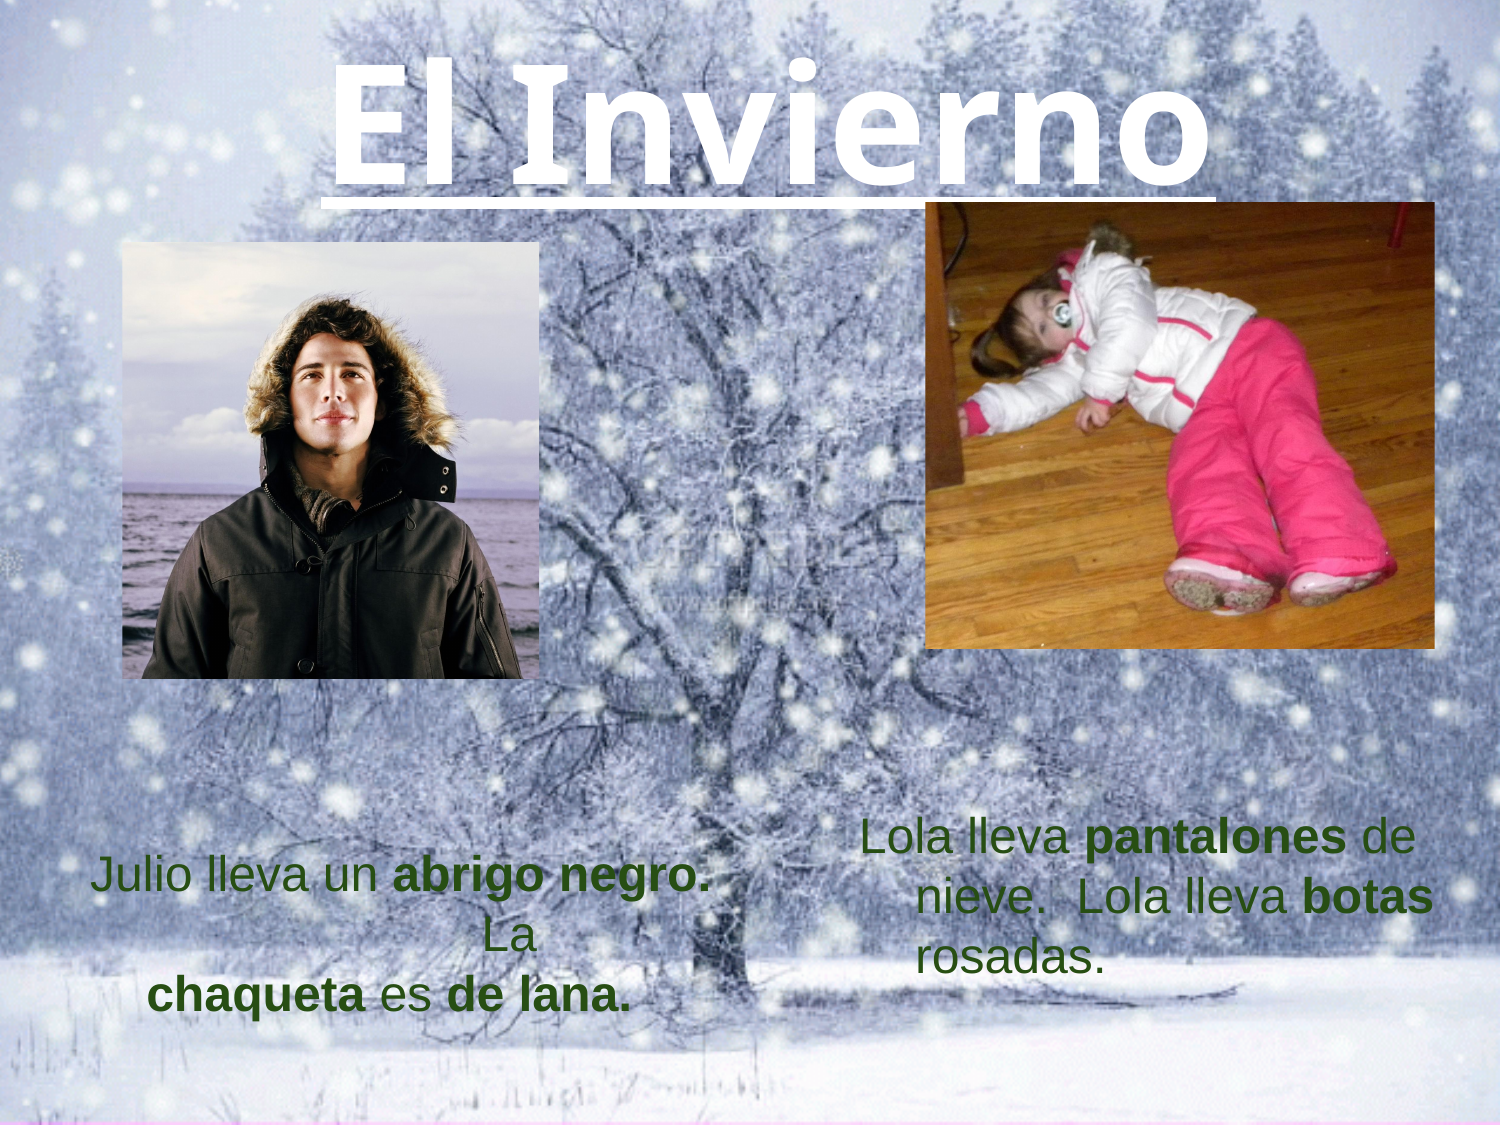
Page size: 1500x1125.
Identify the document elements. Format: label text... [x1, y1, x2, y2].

picture [0, 0, 1500, 1125]
list Julio lleva un abrigo negro. La chaqueta es de lana. [75, 506, 738, 1125]
text_box [925, 202, 1435, 555]
text_box [122, 242, 540, 679]
title El Invierno [75, 2, 1425, 233]
list Lola lleva pantalones de nieve. Lola lleva botas rosadas. [843, 555, 1453, 1125]
